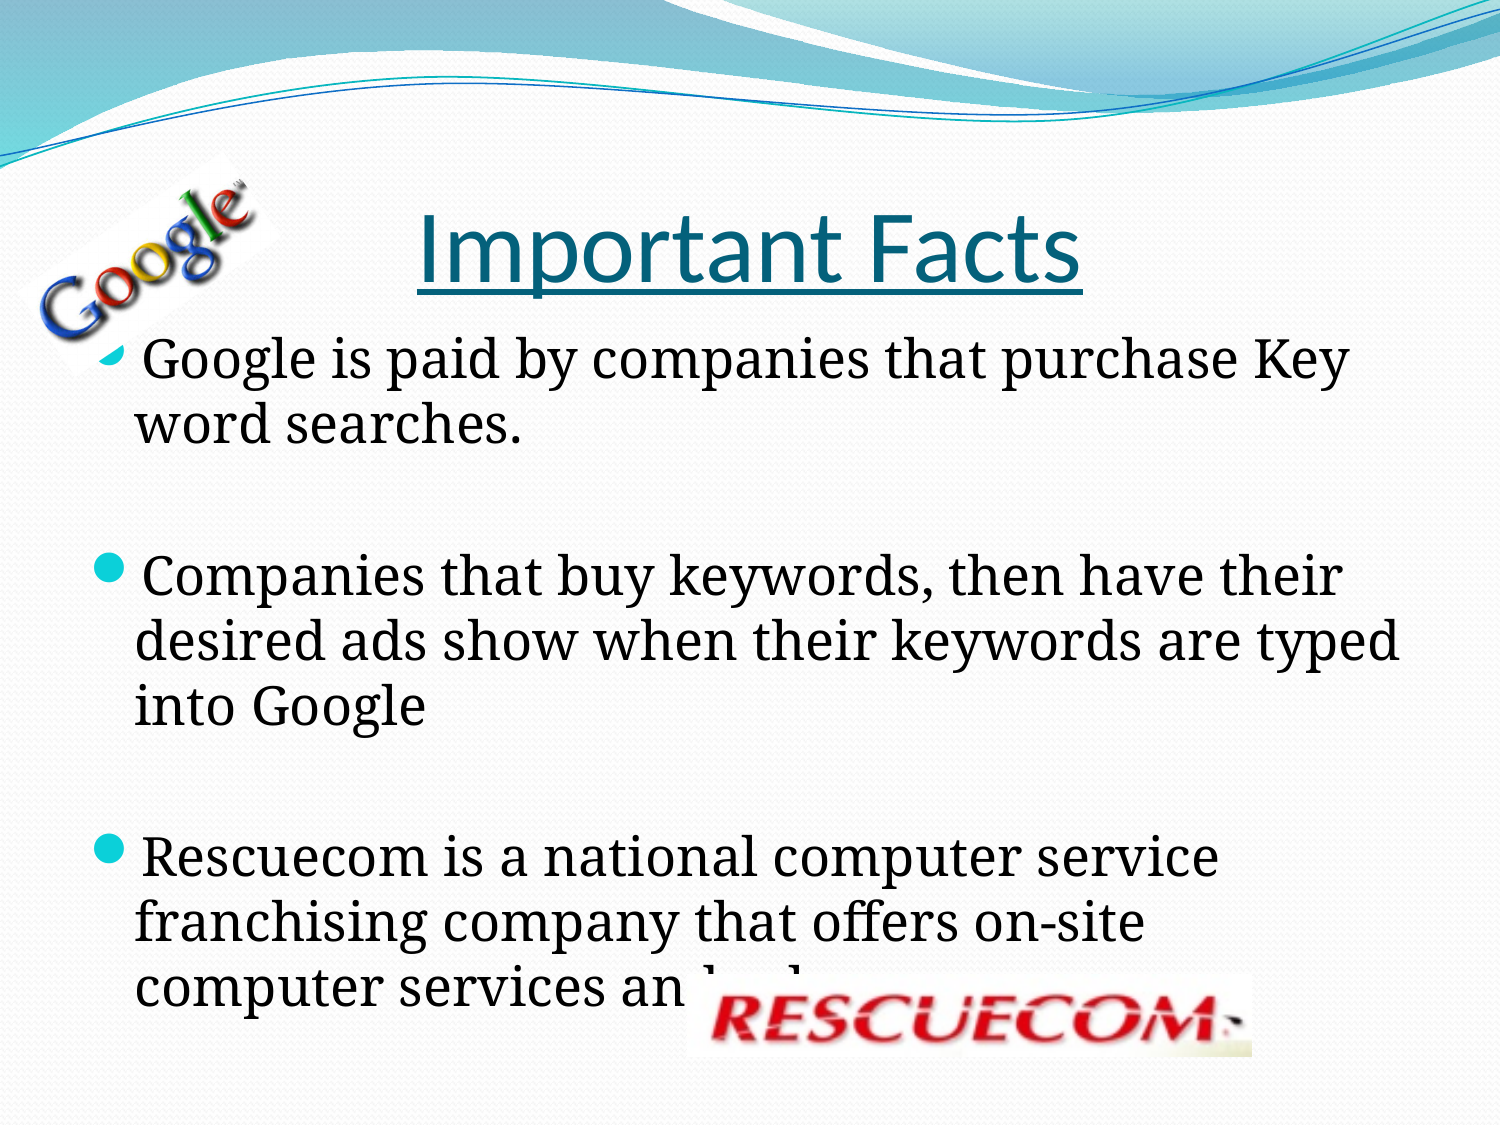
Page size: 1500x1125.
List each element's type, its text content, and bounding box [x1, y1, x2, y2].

title Important Facts [75, 115, 1425, 303]
picture [24, 152, 273, 316]
list Google is paid by companies that purchase Key word searches. Companies that buy keywords, then have their desired ads show when their keywords are typed into Google Rescuecom is a national computer service franchising company that offers on-site computer services and sales. [75, 317, 1425, 1038]
picture [43, 327, 147, 376]
picture [687, 974, 1252, 1057]
